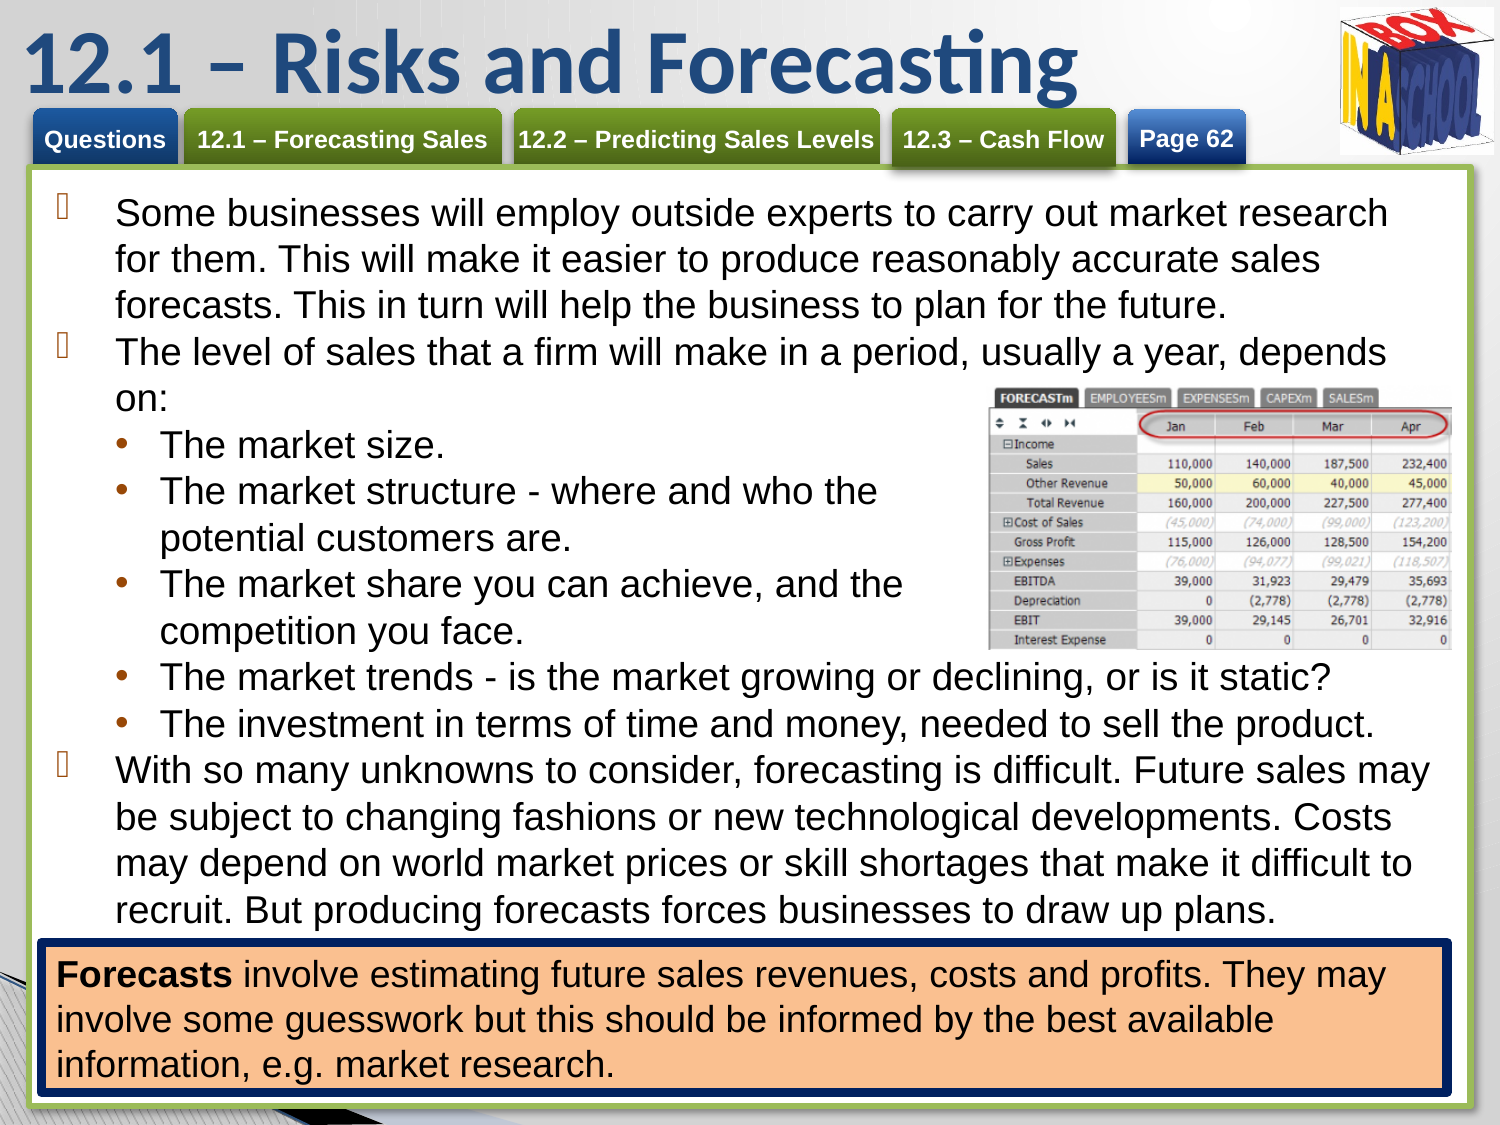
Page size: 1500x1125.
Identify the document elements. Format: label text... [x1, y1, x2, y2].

text_box Forecasts involve estimating future sales revenues, costs and profits. They may involve some guesswork but this should be informed by the best available information, e.g. market research. [41, 942, 1447, 1093]
title 12.1 – Risks and Forecasting [5, 11, 1270, 102]
picture [985, 385, 1452, 650]
text_box Some businesses will employ outside experts to carry out market research for them. This will make it easier to produce reasonably accurate sales forecasts. This in turn will help the business to plan for the future. The level of sales that a firm will make in a period, usually a year, depends on: The market size. The market structure - where and who the potential customers are. The market share you can achieve, and the competition you face. The market trends - is the market growing or declining, or is it static? The investment in terms of time and money, needed to sell the product. With so many unknowns to consider, forecasting is difficult. Future sales may be subject to changing fashions or new technological developments. Costs may depend on world market prices or skill shortages that make it difficult to recruit. But producing forecasts forces businesses to draw up plans. [41, 179, 1447, 939]
picture [281, 1114, 303, 1125]
picture [1340, 7, 1495, 155]
text_box Page 62 [1127, 109, 1247, 165]
